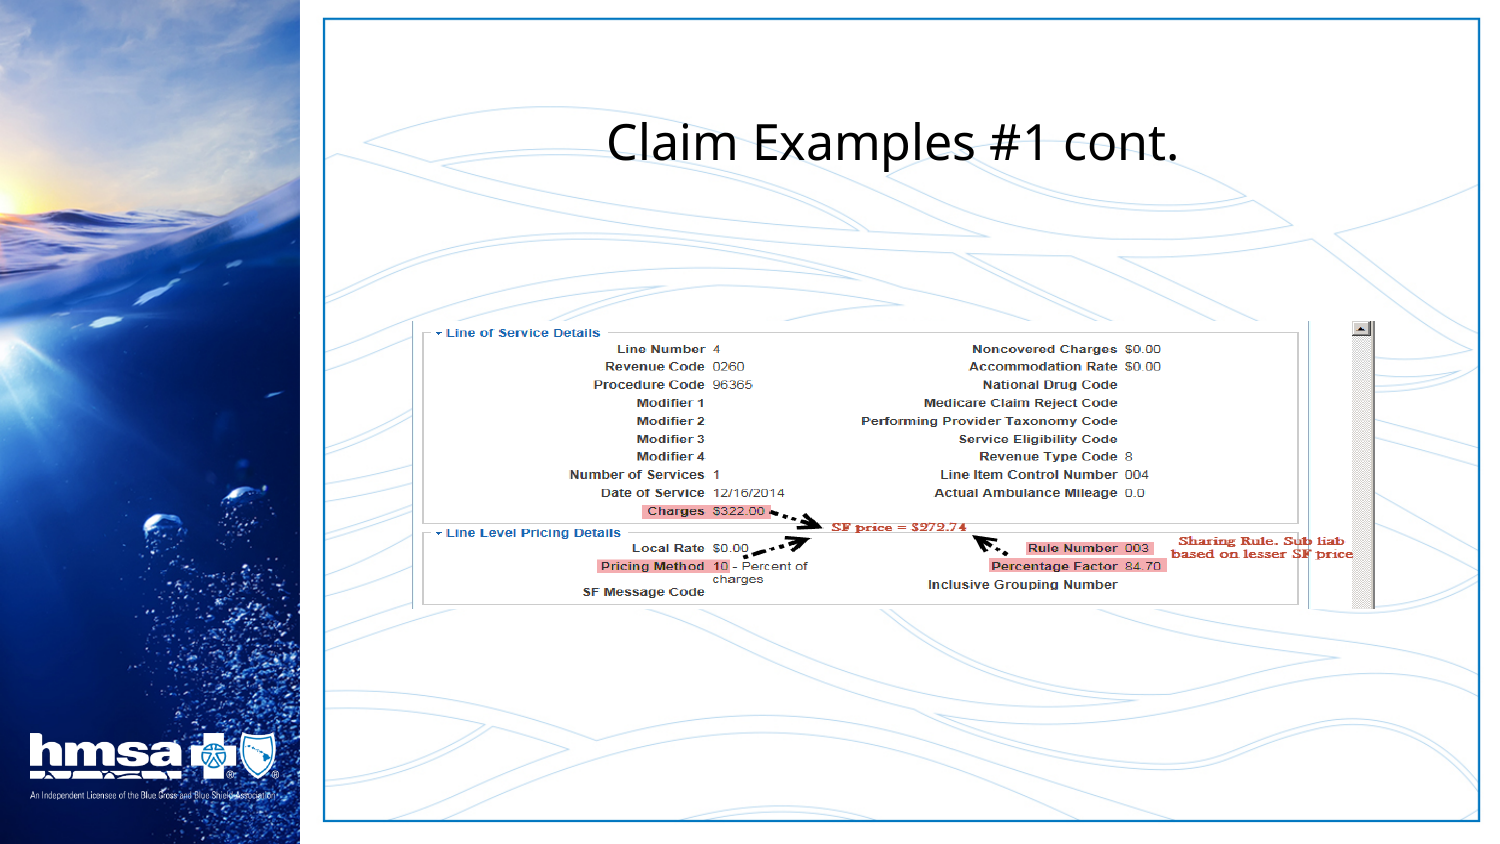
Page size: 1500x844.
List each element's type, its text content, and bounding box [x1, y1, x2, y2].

title Claim Examples #1 cont. [537, 71, 1250, 210]
picture [0, 0, 1500, 844]
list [412, 321, 1376, 609]
